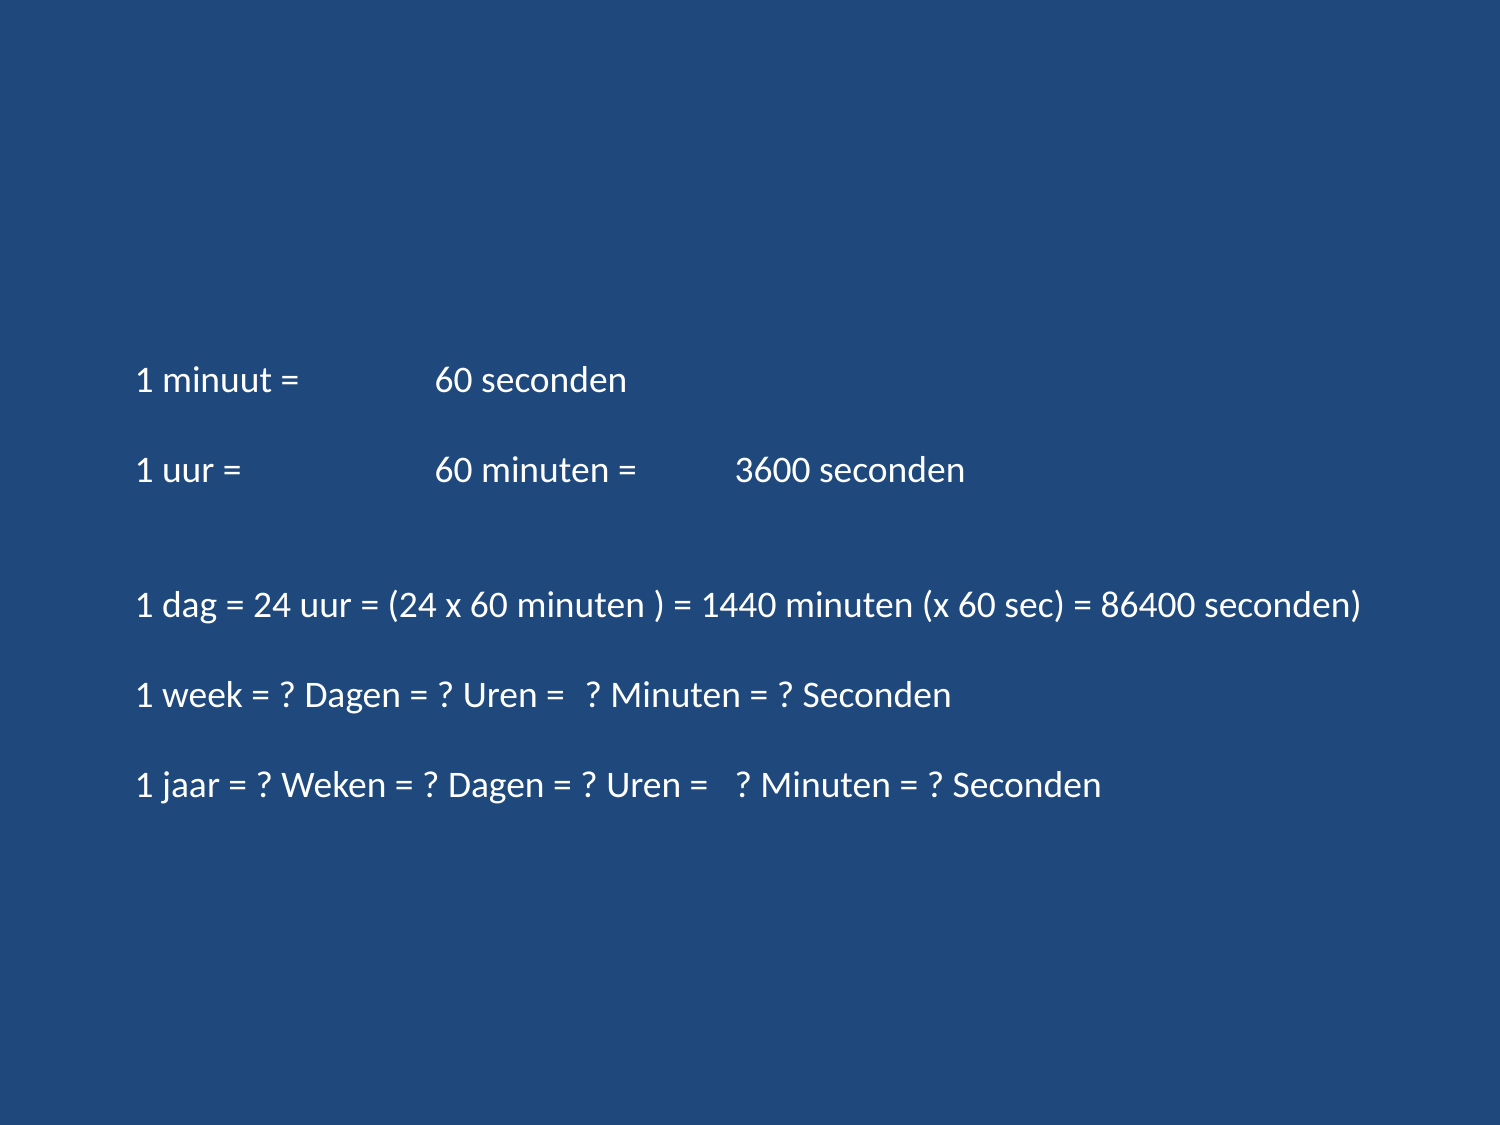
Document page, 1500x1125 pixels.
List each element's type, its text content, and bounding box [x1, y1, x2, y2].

text_box 1 minuut = 60 seconden 1 uur = 60 minuten = 3600 seconden 1 dag = 24 uur = (24 x 60 minuten ) = 1440 minuten (x 60 sec) = 86400 seconden) 1 week = ? Dagen = ? Uren = ? Minuten = ? Seconden 1 jaar = ? Weken = ? Dagen = ? Uren = ? Minuten = ? Seconden [119, 302, 1379, 813]
